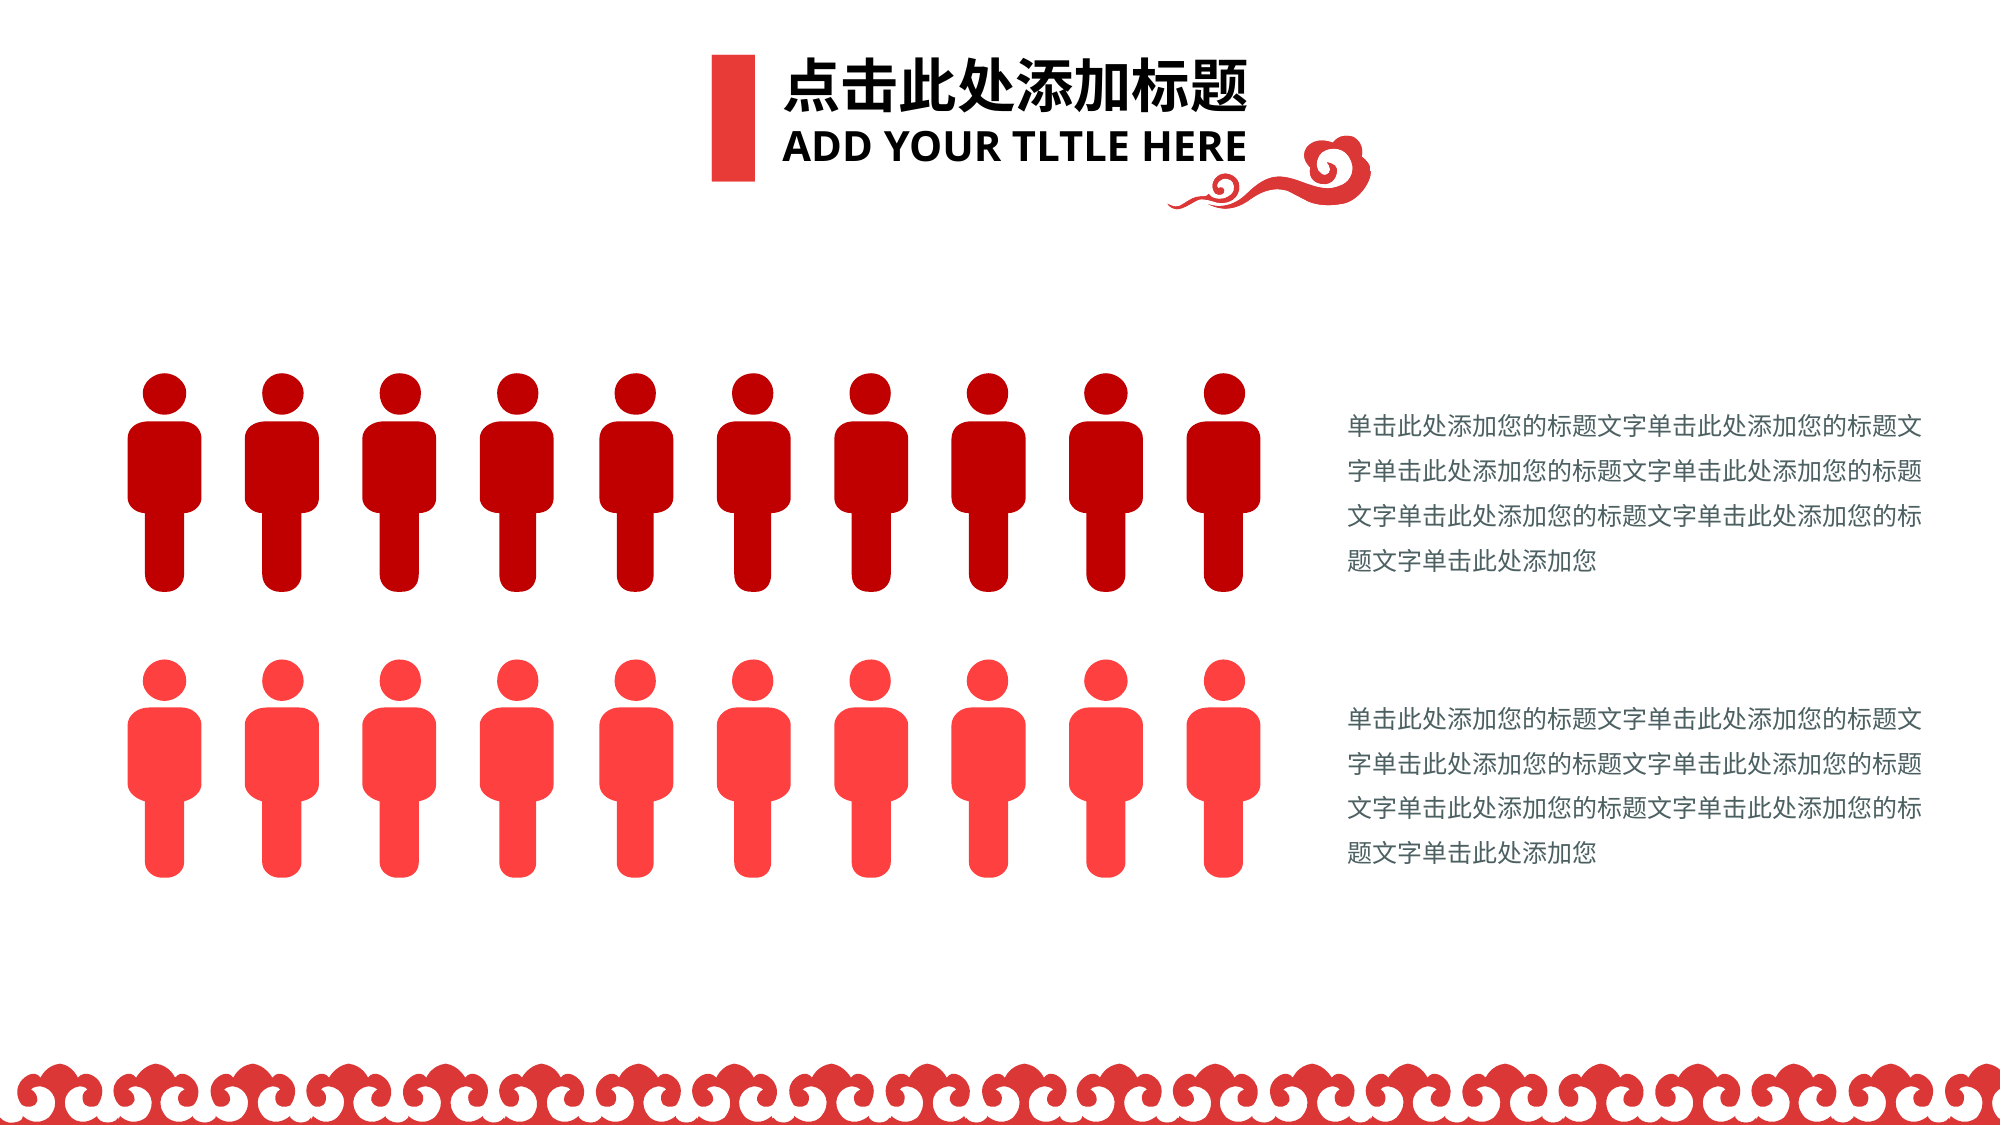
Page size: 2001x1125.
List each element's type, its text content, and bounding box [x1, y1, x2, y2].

text_box 单击此处添加您的标题文字单击此处添加您的标题文字单击此处添加您的标题文字单击此处添加您的标题文字单击此处添加您的标题文字单击此处添加您的标题文字单击此处添加您 [1333, 680, 1955, 876]
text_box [0, 1061, 2000, 1125]
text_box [127, 373, 1261, 878]
picture [1164, 147, 1372, 215]
text_box 单击此处添加您的标题文字单击此处添加您的标题文字单击此处添加您的标题文字单击此处添加您的标题文字单击此处添加您的标题文字单击此处添加您的标题文字单击此处添加您 [1333, 388, 1955, 583]
text_box [711, 54, 756, 182]
text_box 点击此处添加标题 ADD YOUR TLTLE HERE [767, 41, 1505, 177]
